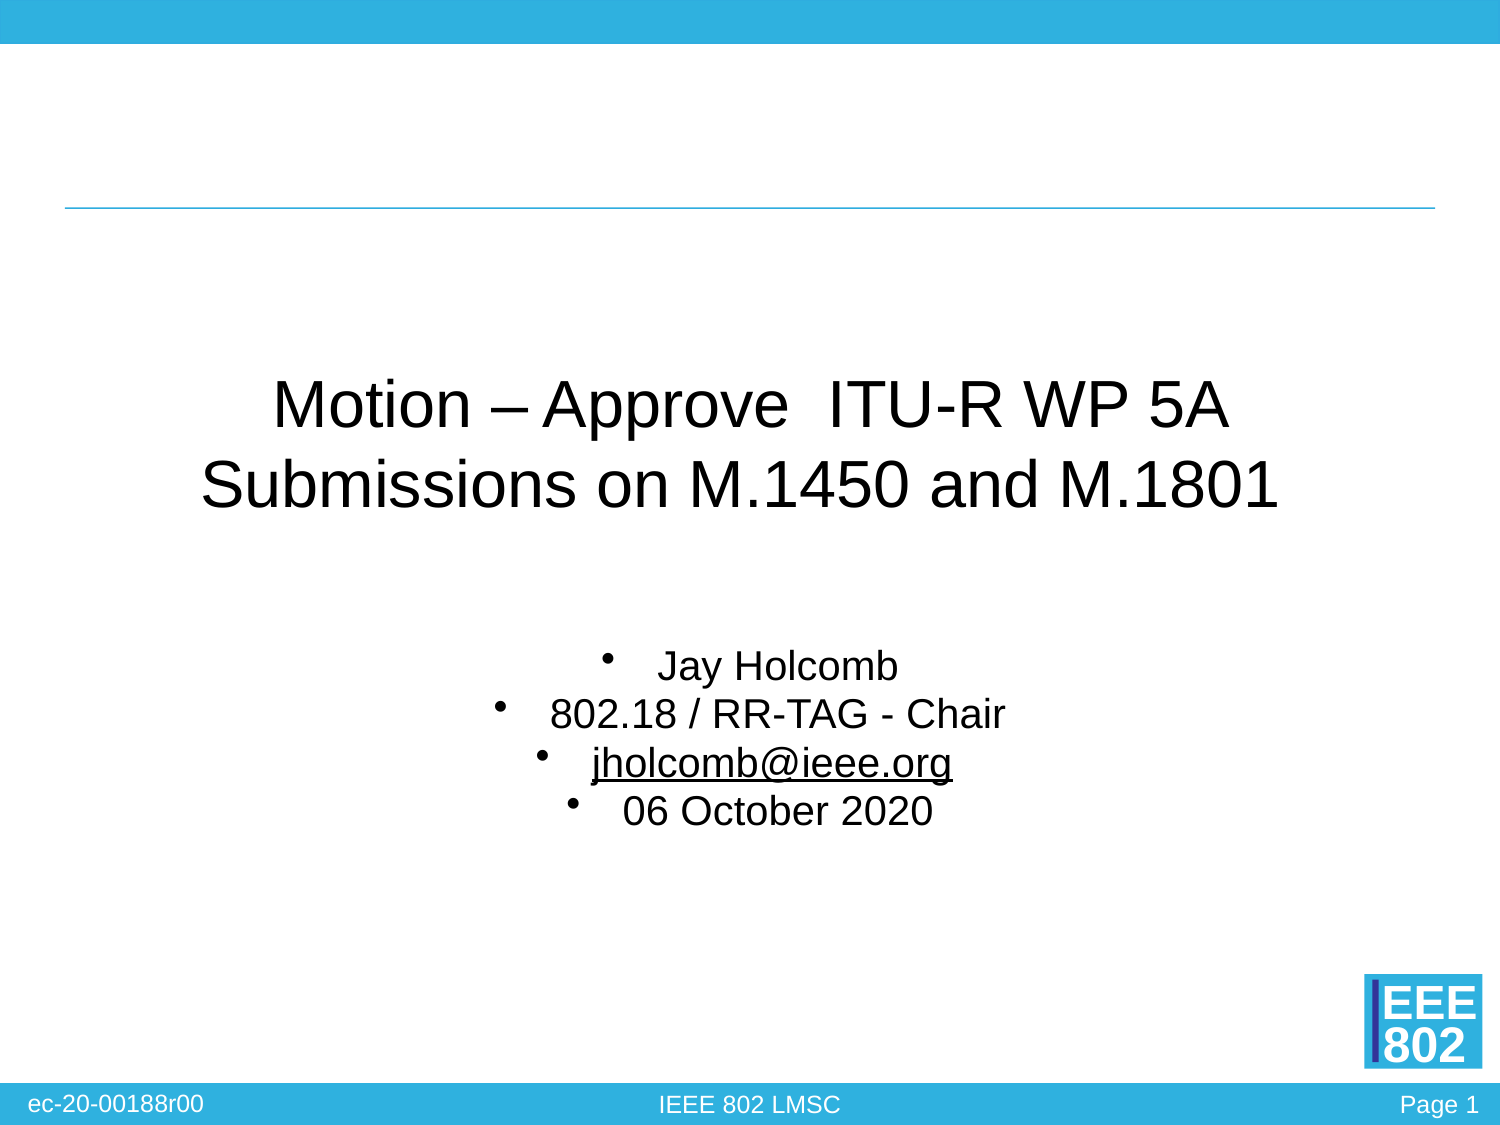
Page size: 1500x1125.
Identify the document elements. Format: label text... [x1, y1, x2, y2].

text_box Jay Holcomb 802.18 / RR-TAG - Chair jholcomb@ieee.org 06 October 2020 [224, 641, 1275, 929]
text_box Motion – Approve ITU-R WP 5A Submissions on M.1450 and M.1801 [112, 341, 1388, 460]
